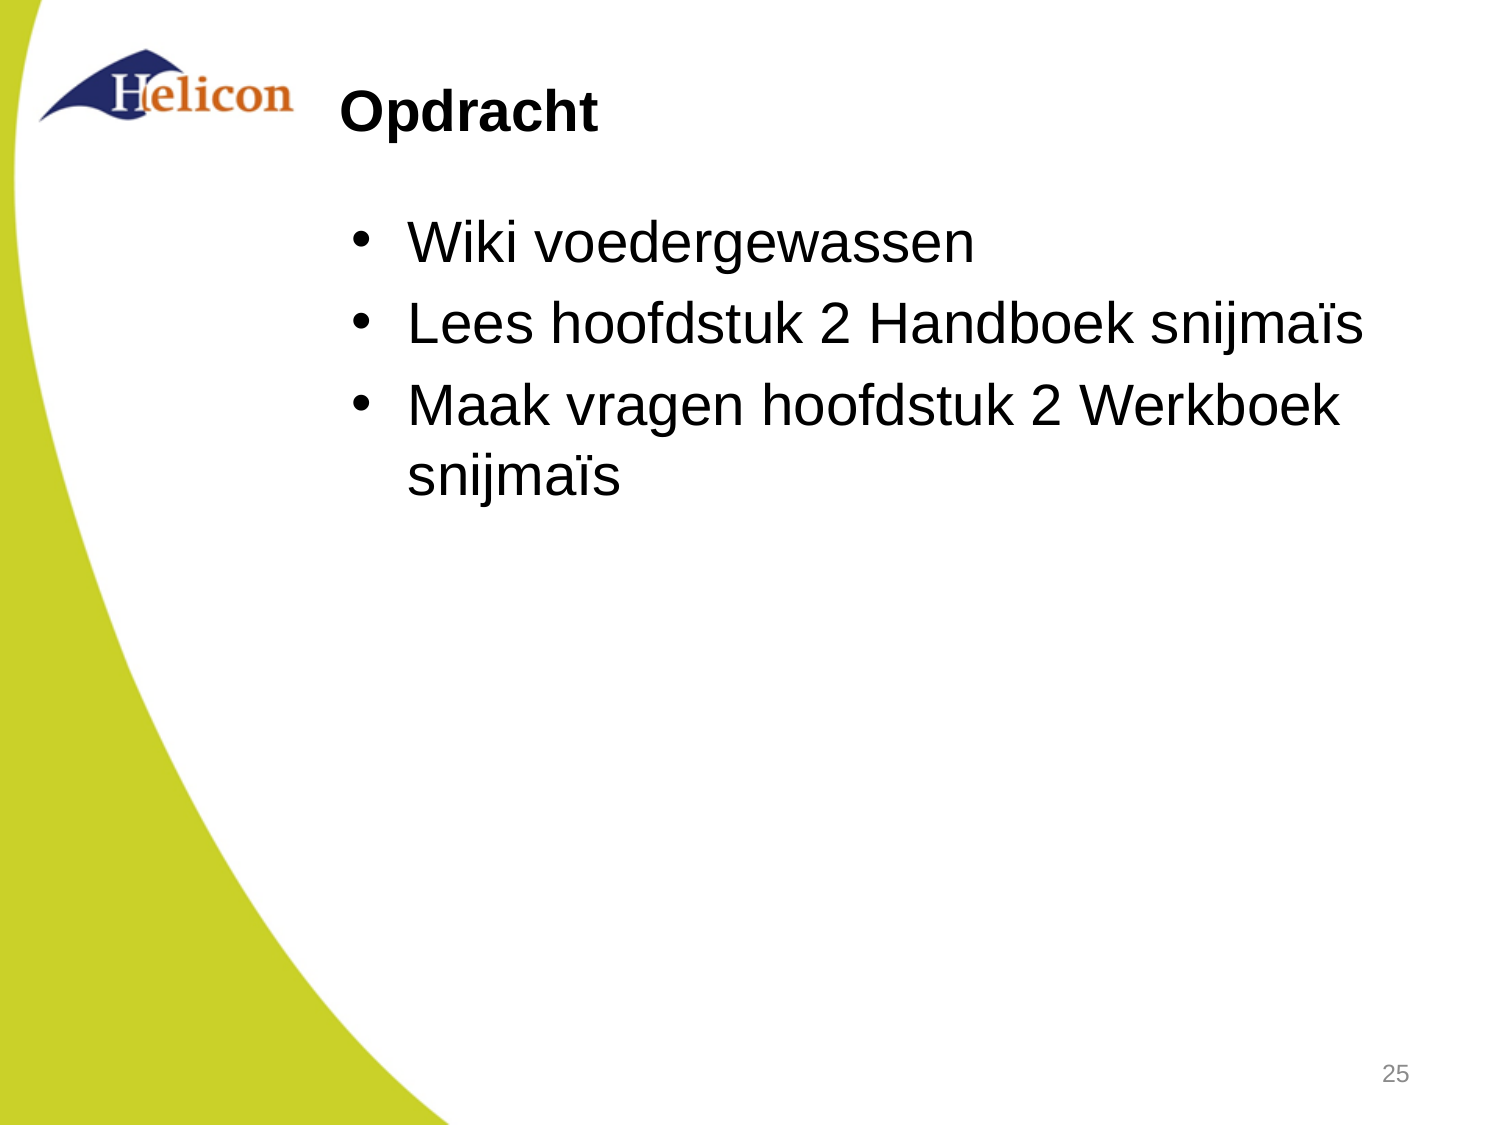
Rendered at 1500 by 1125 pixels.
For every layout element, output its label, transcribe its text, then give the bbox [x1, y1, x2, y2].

slide_number 25 [1074, 1042, 1425, 1103]
picture [0, 0, 1500, 1125]
list Wiki voedergewassen Lees hoofdstuk 2 Handboek snijmaïs Maak vragen hoofdstuk 2 Werkboek snijmaïs [336, 196, 1425, 1005]
title Opdracht [324, 54, 1415, 161]
